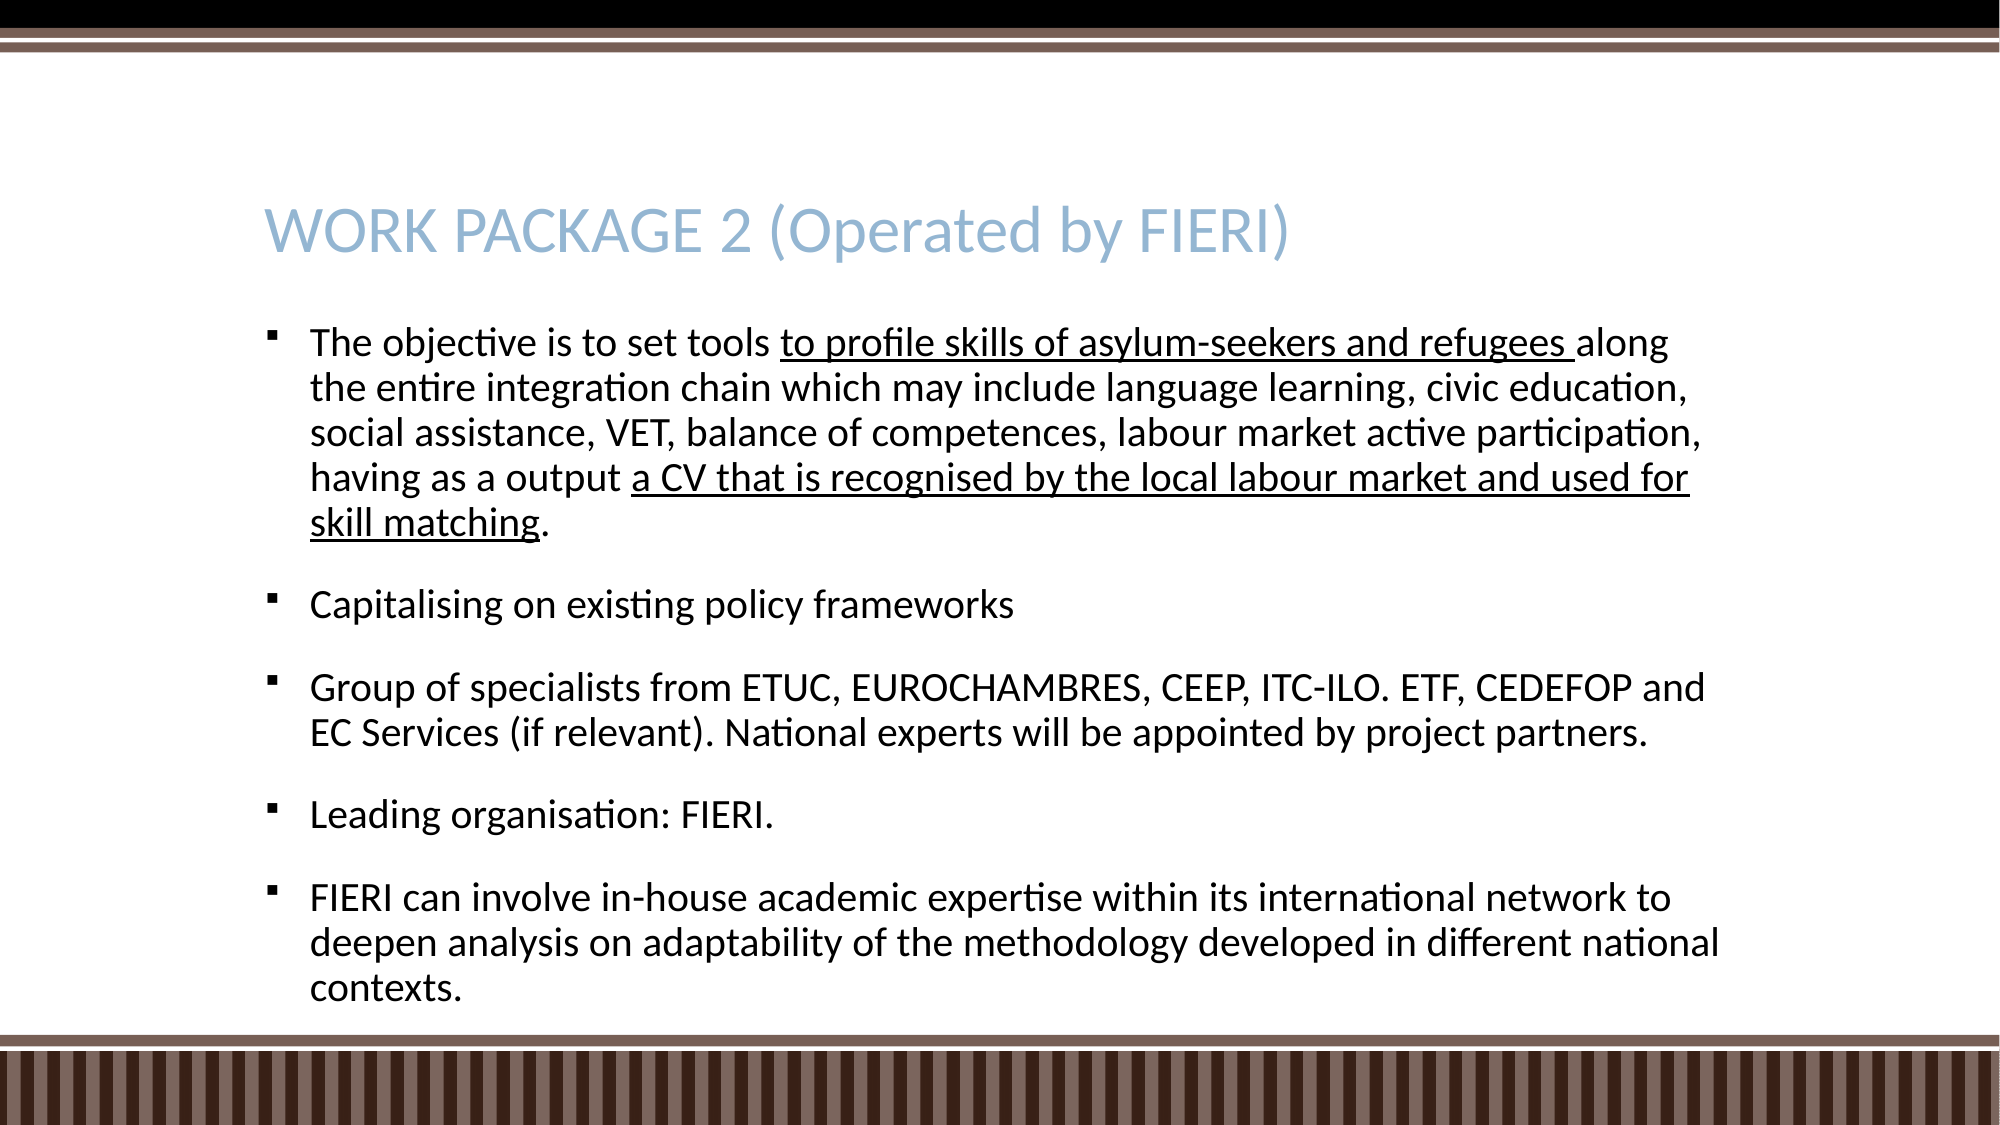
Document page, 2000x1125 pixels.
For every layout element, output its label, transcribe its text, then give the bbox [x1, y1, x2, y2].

text_box [252, 937, 1750, 1025]
title WORK PACKAGE 2 (Operated by FIERI) [249, 99, 1750, 275]
list The objective is to set tools to profile skills of asylum-seekers and refugees along the entire integration chain which may include language learning, civic education, social assistance, VET, balance of competences, labour market active participation, having as a output a CV that is recognised by the local labour market and used for skill matching. Capitalising on existing policy frameworks Group of specialists from ETUC, EUROCHAMBRES, CEEP, ITC-ILO. ETF, CEDEFOP and EC Services (if relevant). National experts will be appointed by project partners. Leading organisation: FIERI. FIERI can involve in-house academic expertise within its international network to deepen analysis on adaptability of the methodology developed in different national contexts. [249, 312, 1750, 920]
